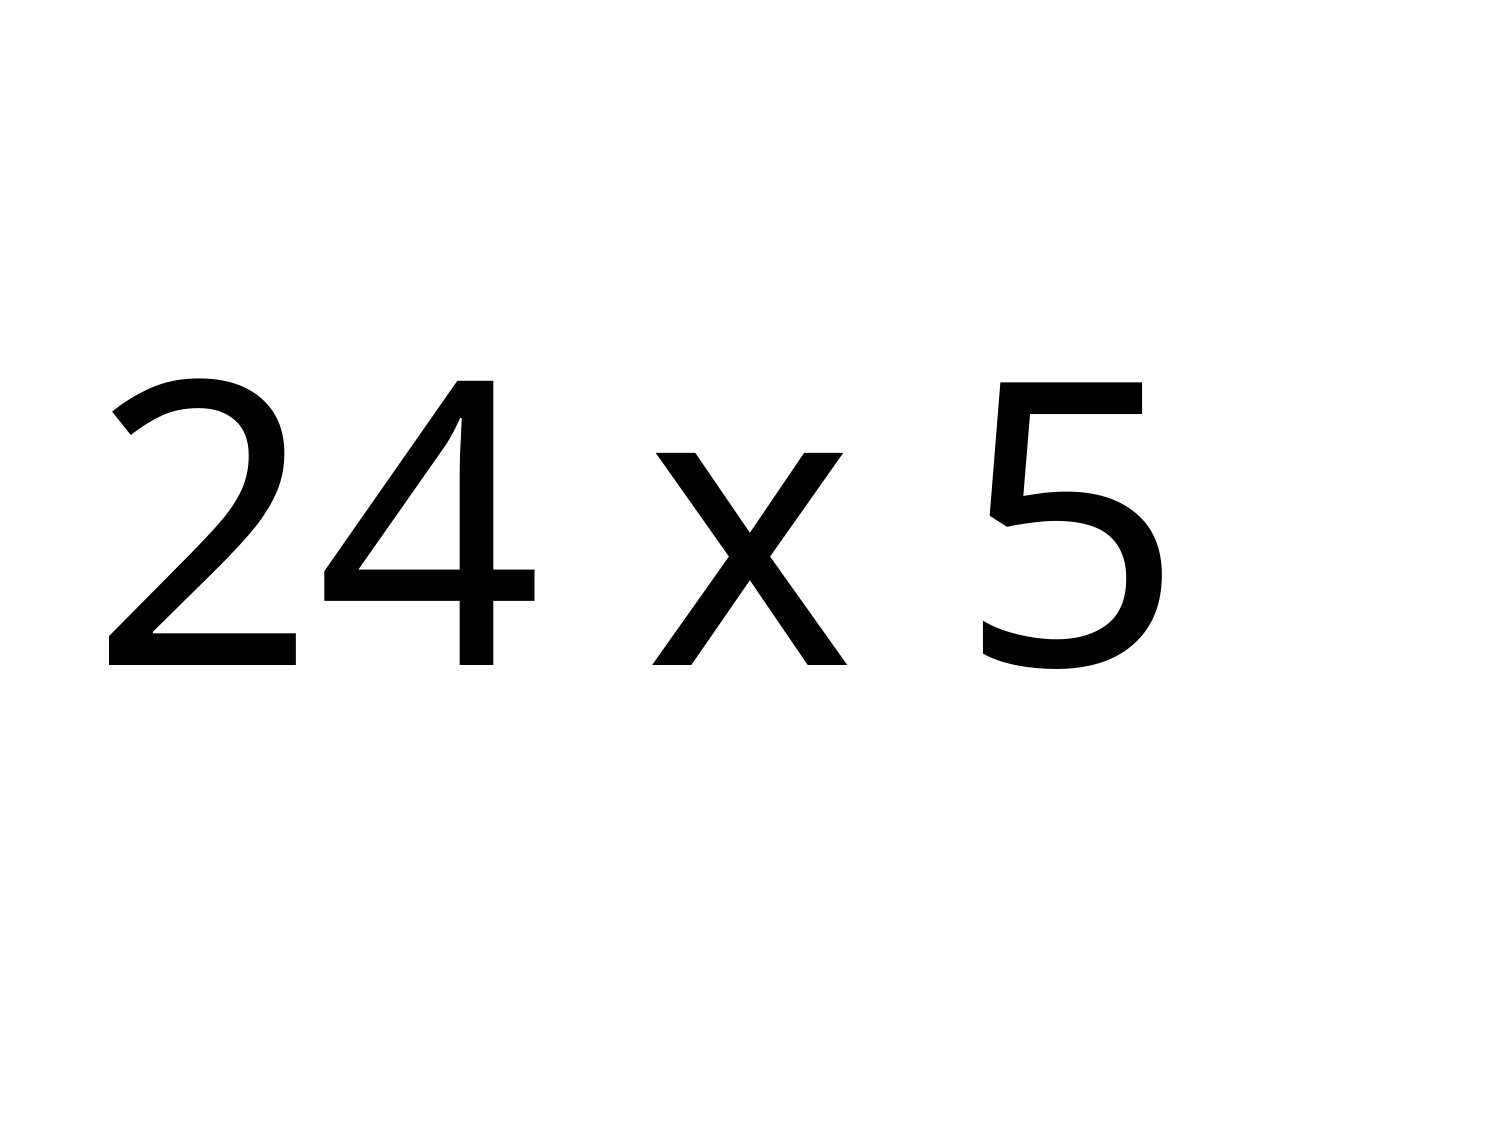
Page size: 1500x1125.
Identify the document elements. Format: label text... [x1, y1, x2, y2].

list 24 x 5 [75, 262, 1425, 1005]
